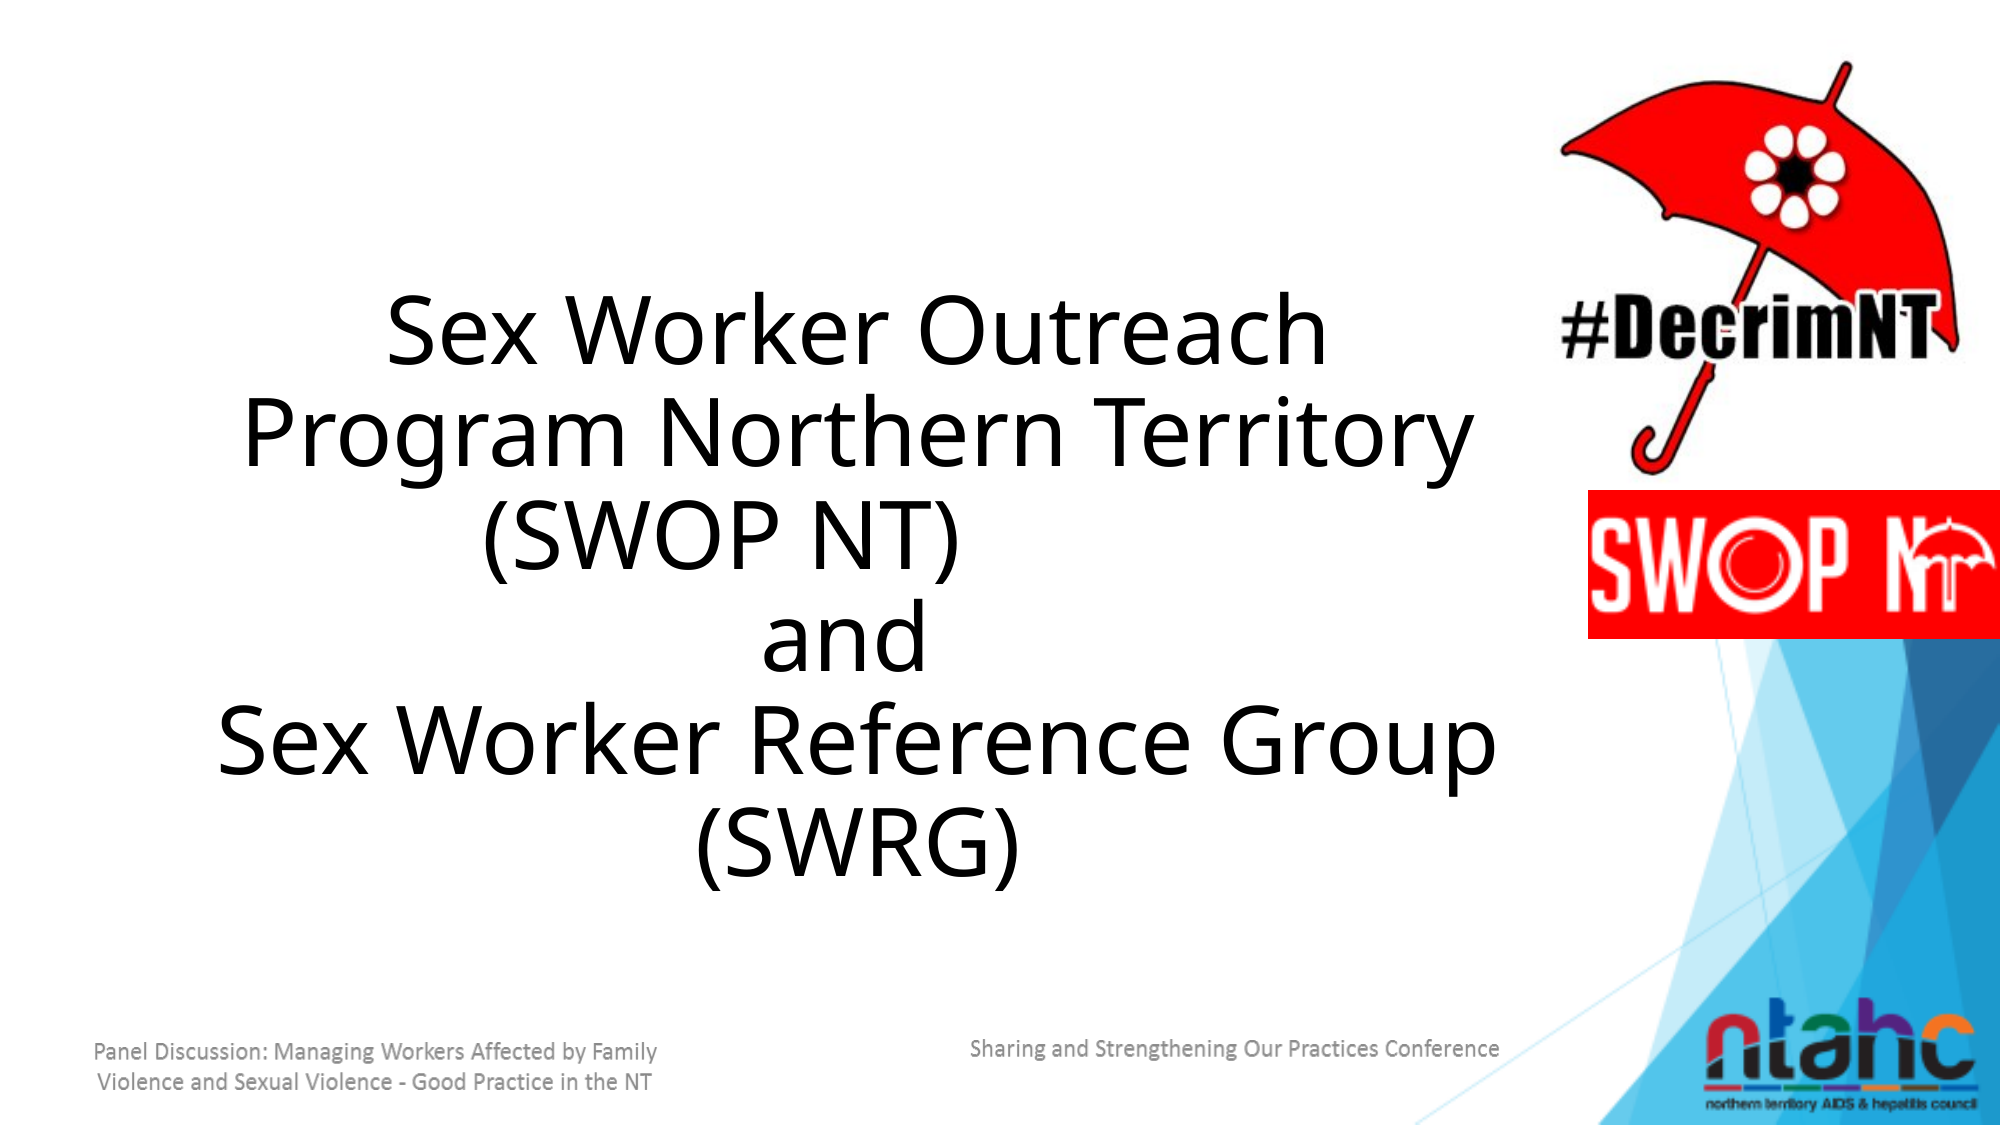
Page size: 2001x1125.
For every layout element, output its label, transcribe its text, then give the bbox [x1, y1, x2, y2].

picture [37, 13, 2000, 1125]
title Sex Worker Outreach Program Northern Territory (SWOP NT) and Sex Worker Reference Group (SWRG) [194, 184, 1522, 1008]
subtitle [249, 590, 499, 863]
